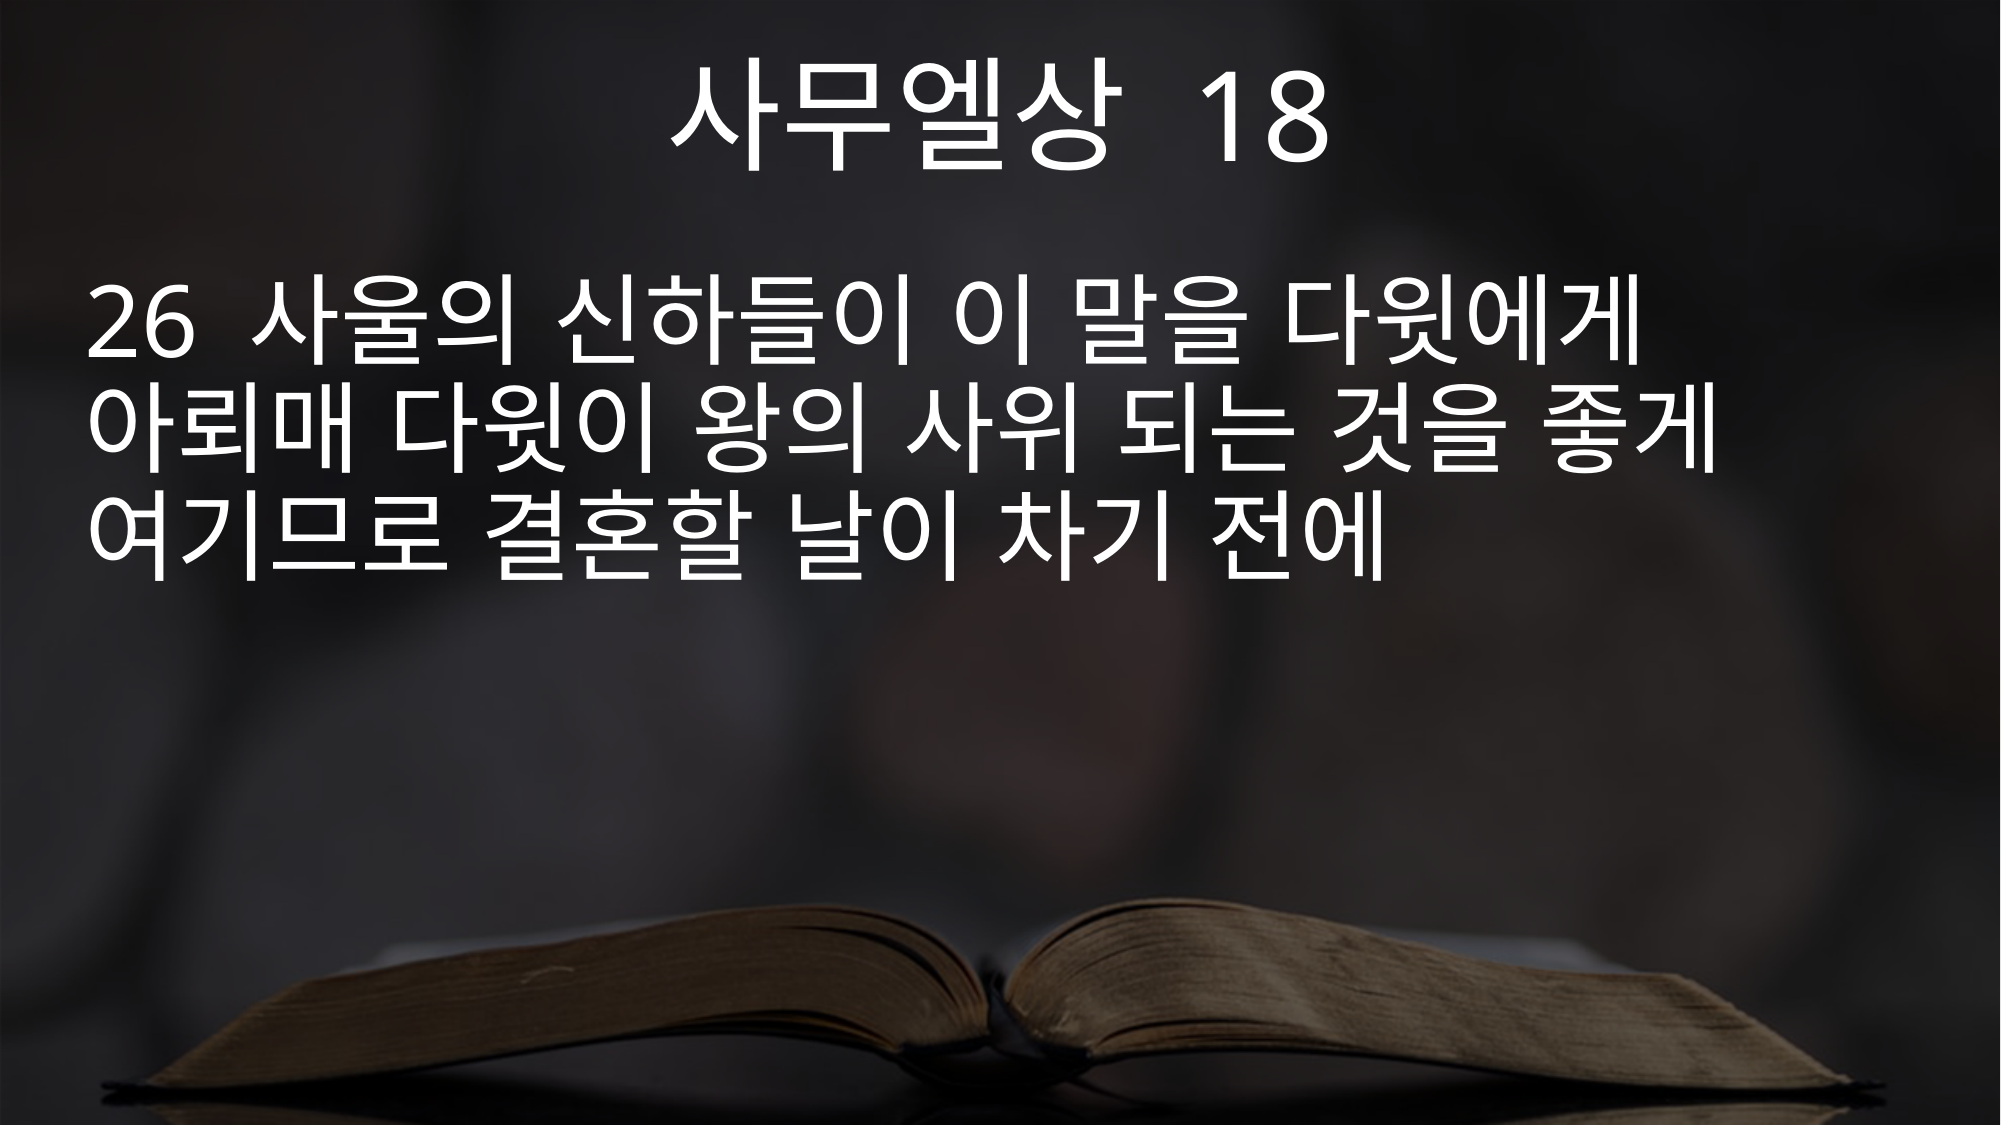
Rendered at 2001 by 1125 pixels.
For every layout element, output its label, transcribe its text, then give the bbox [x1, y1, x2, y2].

picture [0, 0, 2001, 1125]
list 26 사울의 신하들이 이 말을 다윗에게 아뢰매 다윗이 왕의 사위 되는 것을 좋게 여기므로 결혼할 날이 차기 전에 [69, 263, 1953, 423]
footer 사무엘상 18 [0, 32, 2000, 192]
